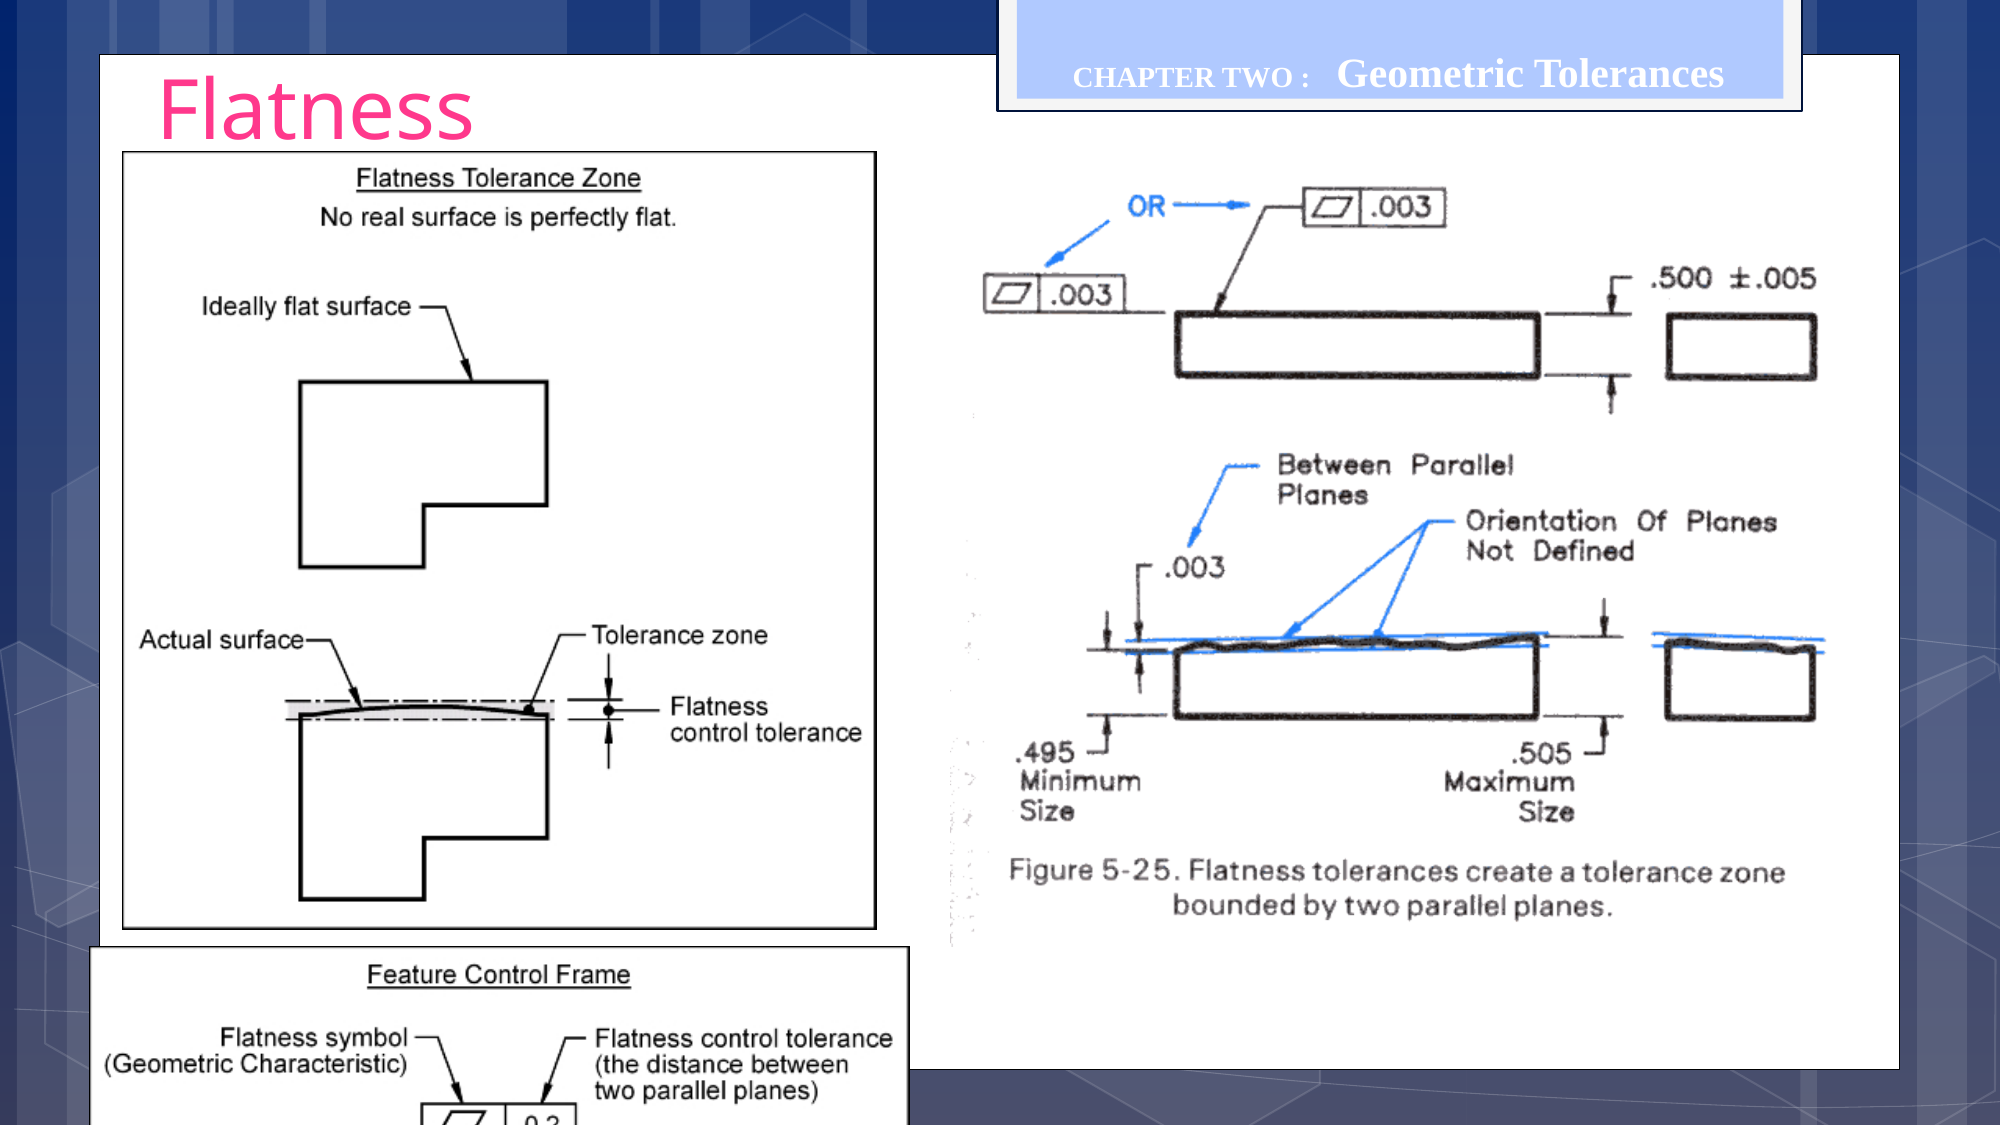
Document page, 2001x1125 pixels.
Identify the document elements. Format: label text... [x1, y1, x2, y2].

picture [949, 141, 1863, 947]
text_box CHAPTER TWO : Geometric Tolerances [940, 0, 1858, 110]
picture [89, 946, 910, 1125]
picture [121, 151, 878, 931]
text_box Flatness [141, 43, 546, 149]
